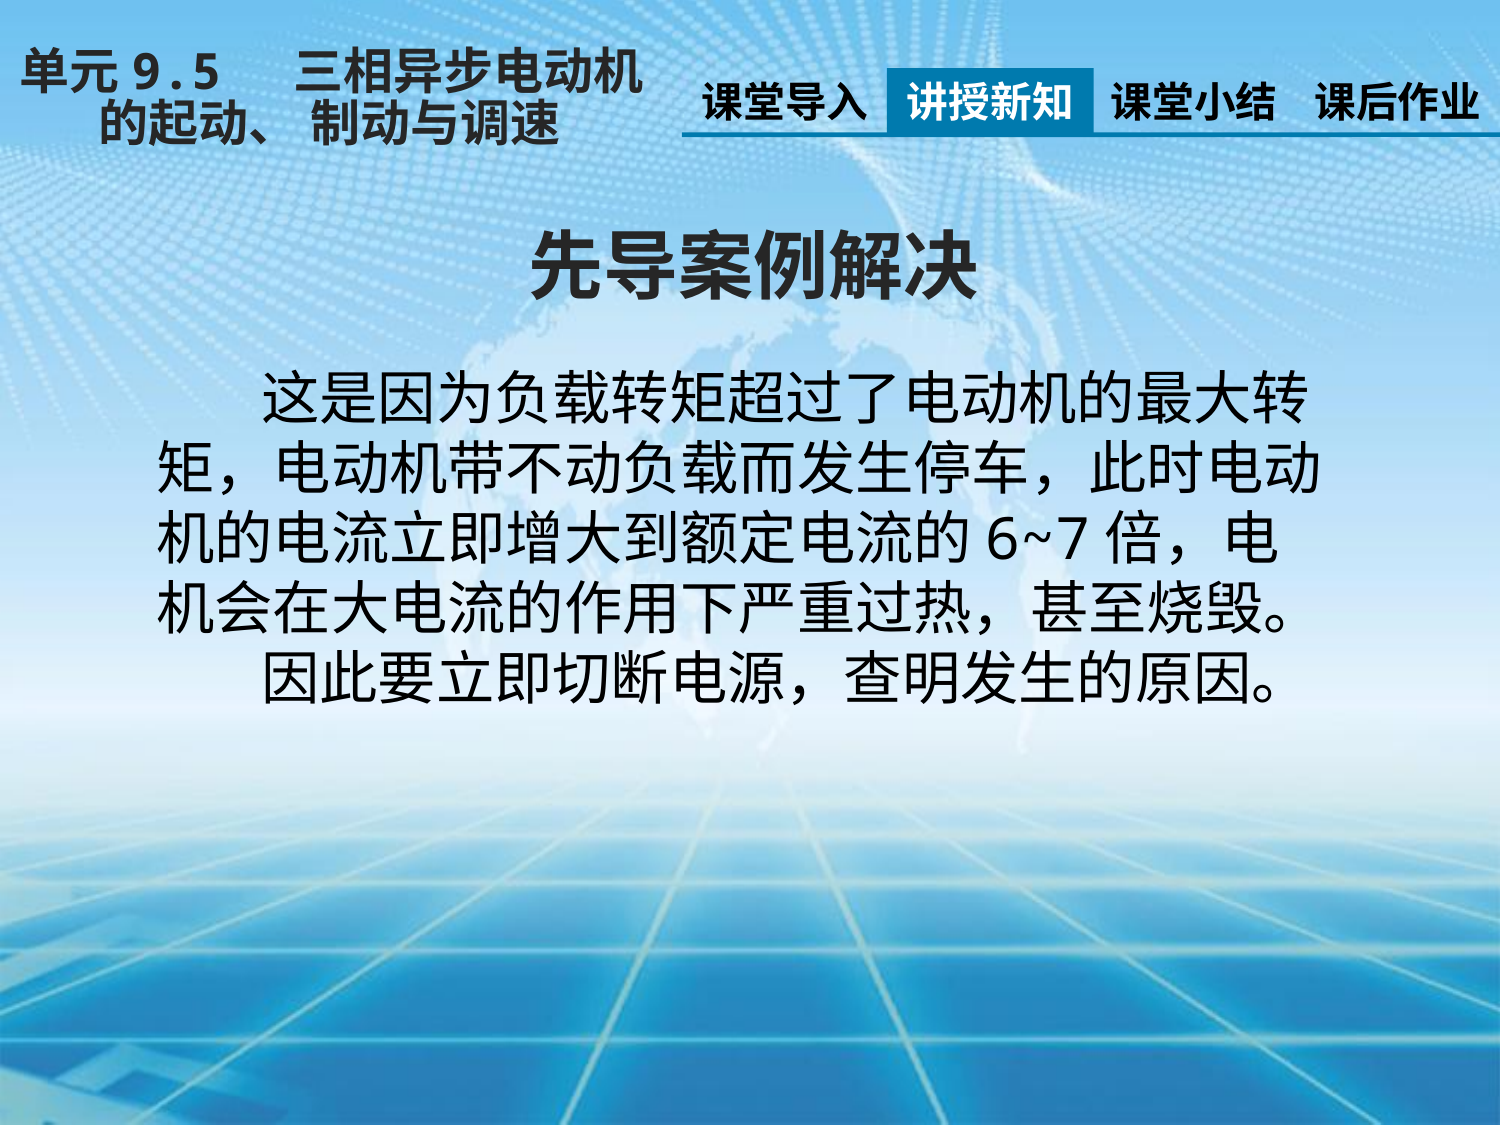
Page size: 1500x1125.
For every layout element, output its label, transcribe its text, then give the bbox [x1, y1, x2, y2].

text_box 先导案例解决 [20, 183, 1487, 345]
text_box 这是因为负载转矩超过了电动机的最大转矩，电动机带不动负载而发生停车，此时电动机的电流立即增大到额定电流的6~7倍，电机会在大电流的作用下严重过热，甚至烧毁。 因此要立即切断电源，查明发生的原因。 [141, 353, 1349, 719]
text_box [4, 39, 1500, 160]
picture [0, 0, 1500, 1125]
